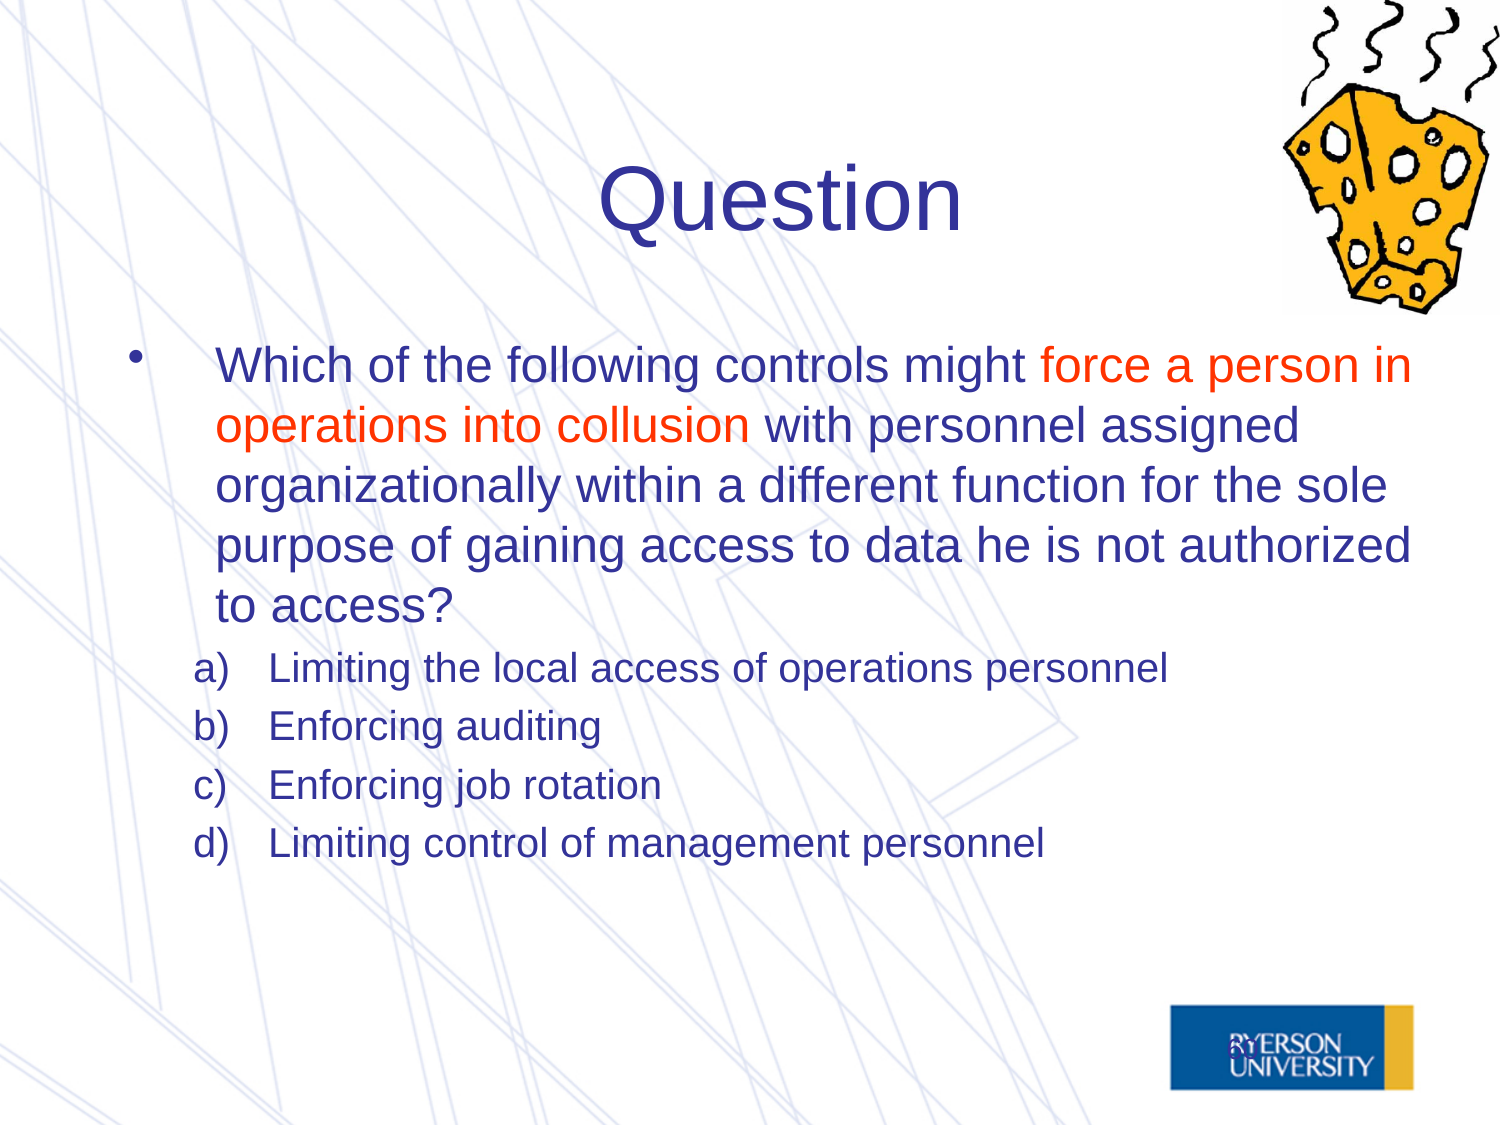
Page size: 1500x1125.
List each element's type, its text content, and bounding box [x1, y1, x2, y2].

picture [0, 0, 1500, 1125]
slide_number 60 [1198, 1022, 1275, 1102]
title Question [112, 99, 1276, 288]
list Which of the following controls might force a person in operations into collusion with personnel assigned organizationally within a different function for the sole purpose of gaining access to data he is not authorized to access? Limiting the local access of operations personnel Enforcing auditing Enforcing job rotation Limiting control of management personnel [112, 324, 1451, 1001]
